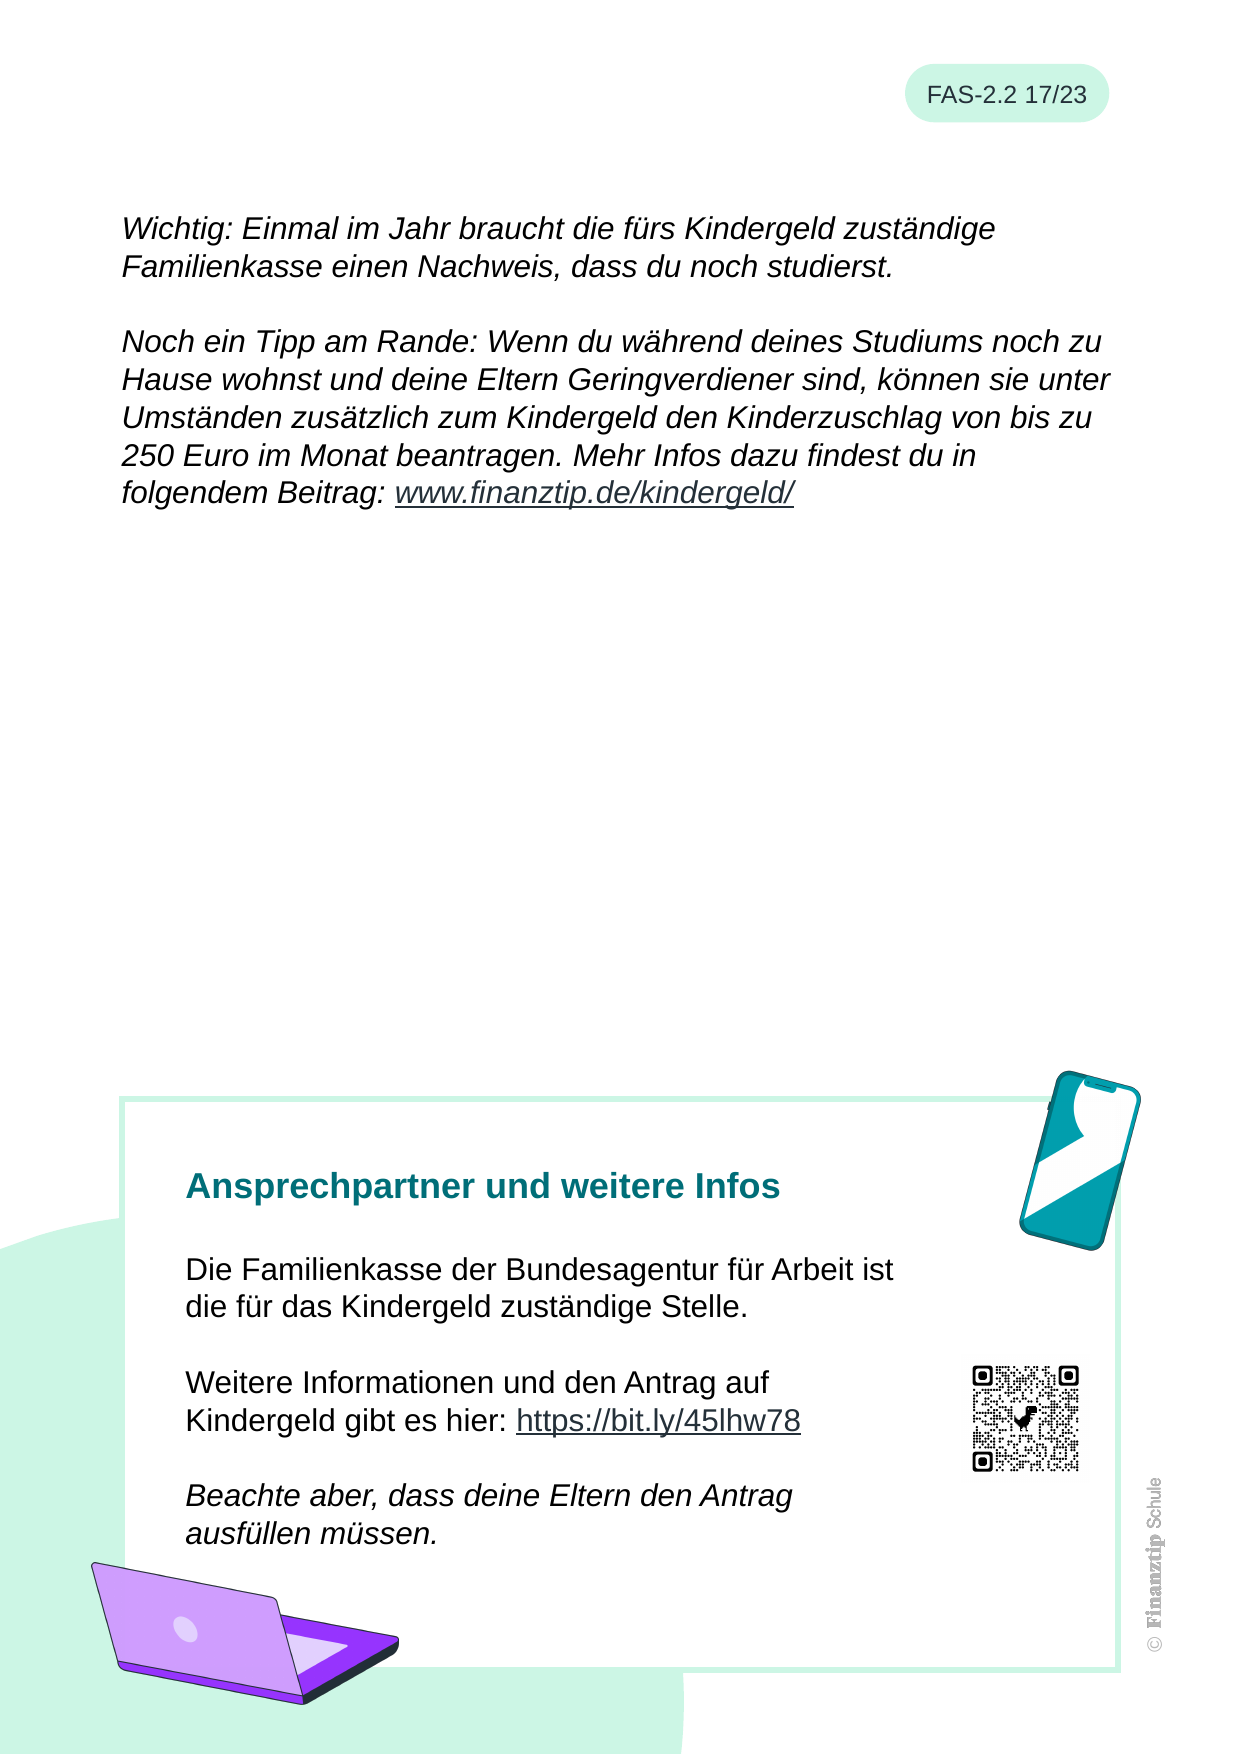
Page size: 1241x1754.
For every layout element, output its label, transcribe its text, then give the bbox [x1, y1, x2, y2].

text_box Ansprechpartner und weitere Infos Die Familienkasse der Bundesagentur für Arbeit ist die für das Kindergeld zuständige Stelle. Weitere Informationen und den Antrag auf Kindergeld gibt es hier: https://bit.ly/45lhw78 Beachte aber, dass deine Eltern den Antrag ausfüllen müssen. [121, 1098, 1119, 1671]
picture [91, 1562, 399, 1705]
text_box Wichtig: Einmal im Jahr braucht die fürs Kindergeld zuständige Familienkasse einen Nachweis, dass du noch studierst. Noch ein Tipp am Rande: Wenn du während deines Studiums noch zu Hause wohnst und deine Eltern Geringverdiener sind, können sie unter Umständen zusätzlich zum Kindergeld den Kinderzuschlag von bis zu 250 Euro im Monat beantragen. Mehr Infos dazu findest du in folgendem Beitrag: www.finanztip.de/kindergeld/ [121, 200, 1119, 556]
picture [1143, 1478, 1165, 1628]
picture [961, 1354, 1090, 1483]
picture [972, 1048, 1188, 1273]
